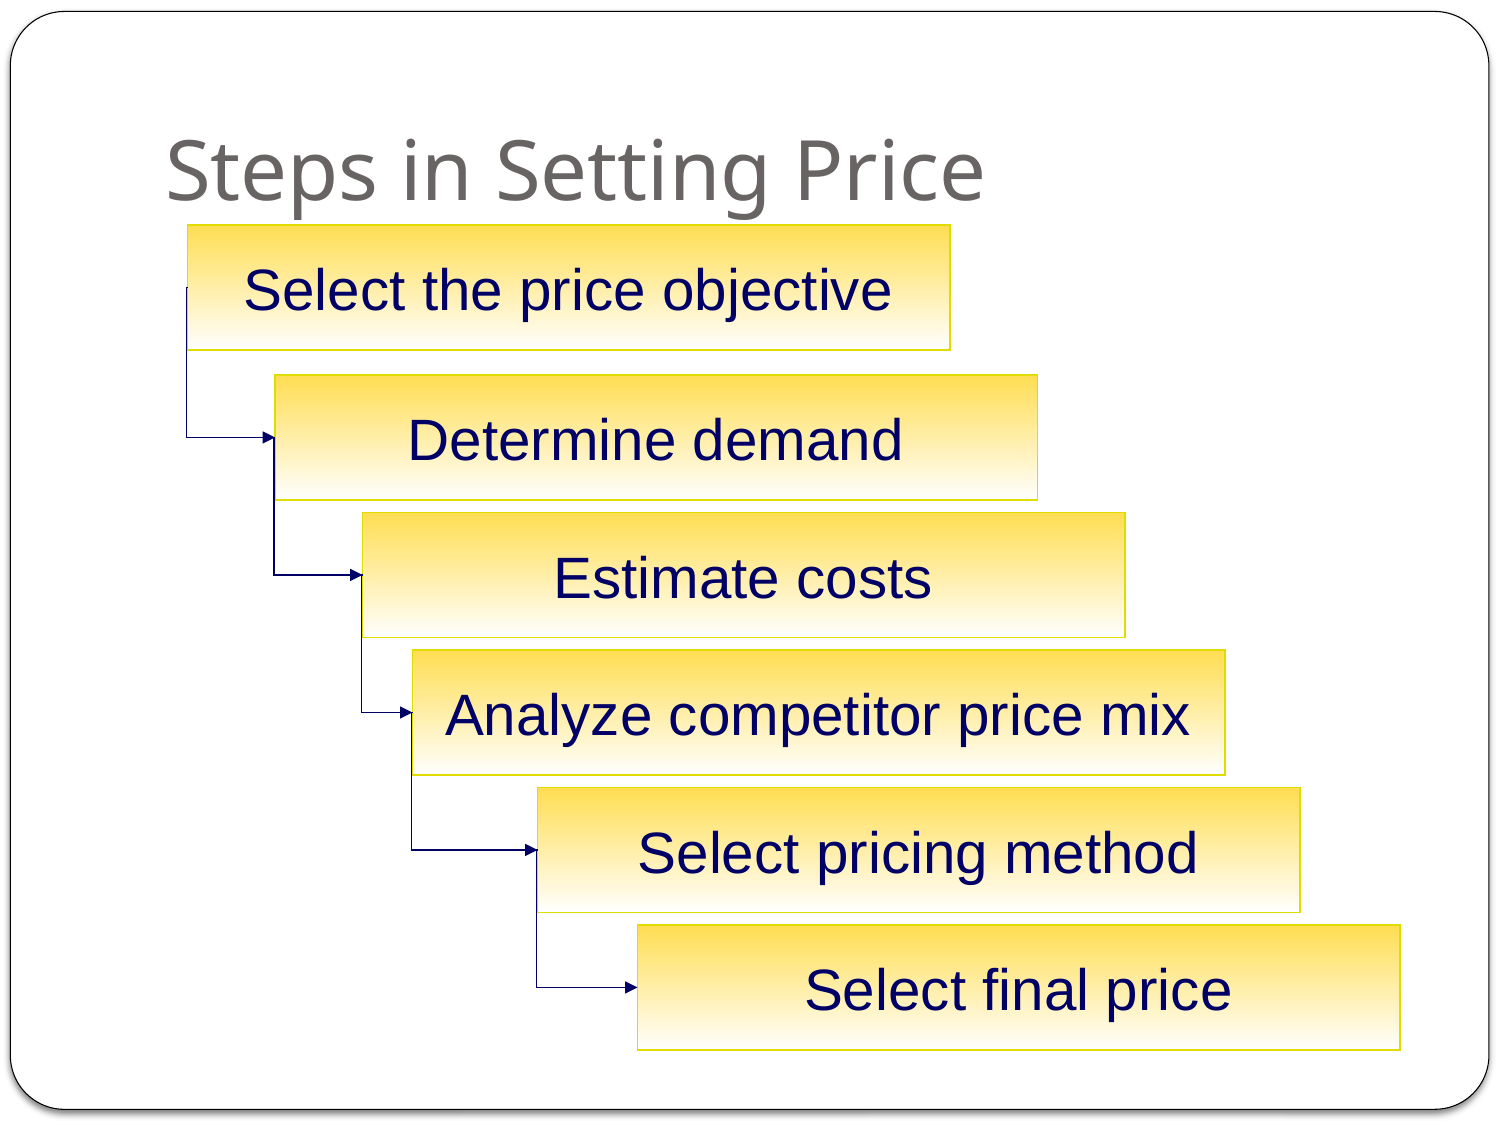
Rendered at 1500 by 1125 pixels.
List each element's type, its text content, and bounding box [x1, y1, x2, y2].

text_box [412, 712, 538, 851]
text_box Estimate costs [368, 512, 1125, 638]
title Steps in Setting Price [149, 44, 1426, 233]
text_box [187, 287, 276, 438]
text_box Determine demand [280, 375, 1038, 500]
text_box Select the price objective [187, 224, 950, 350]
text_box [274, 437, 363, 576]
text_box Analyze competitor price mix [418, 650, 1225, 775]
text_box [362, 574, 413, 713]
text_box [537, 849, 638, 988]
text_box Select pricing method [545, 787, 1300, 913]
text_box Select final price [637, 924, 1400, 1050]
